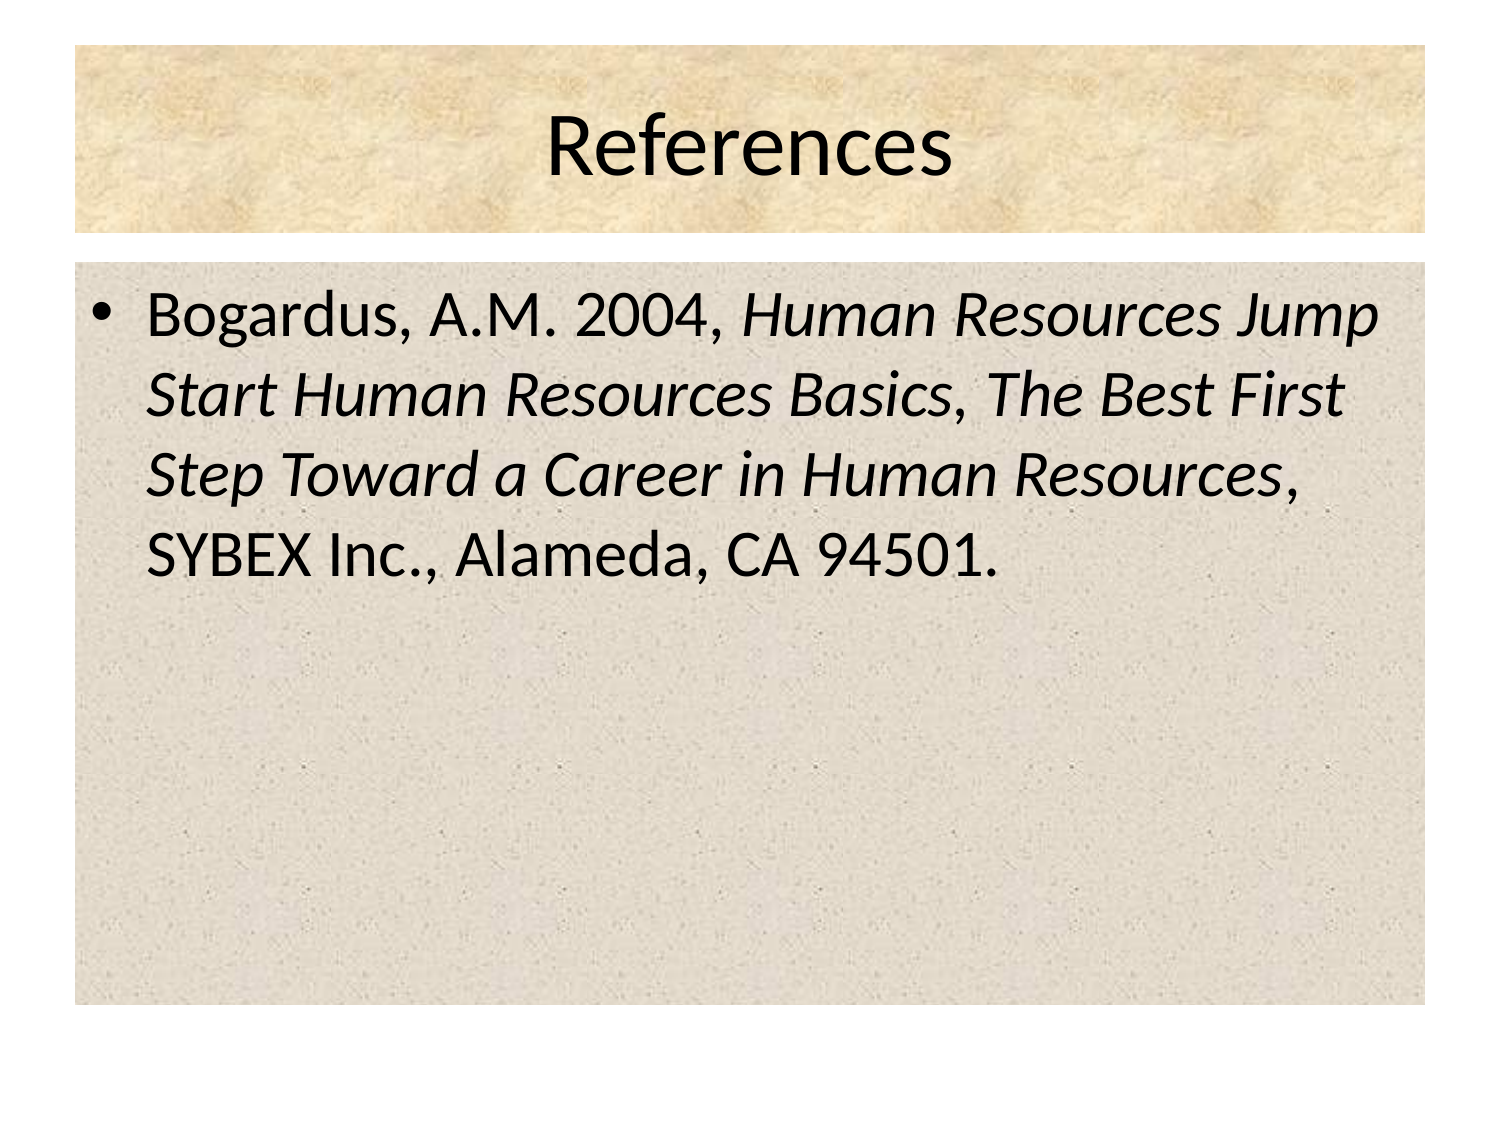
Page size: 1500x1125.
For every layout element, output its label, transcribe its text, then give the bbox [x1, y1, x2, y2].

title References [75, 45, 1425, 233]
list Bogardus, A.M. 2004, Human Resources Jump Start Human Resources Basics, The Best First Step Toward a Career in Human Resources, SYBEX Inc., Alameda, CA 94501. [75, 262, 1425, 1005]
